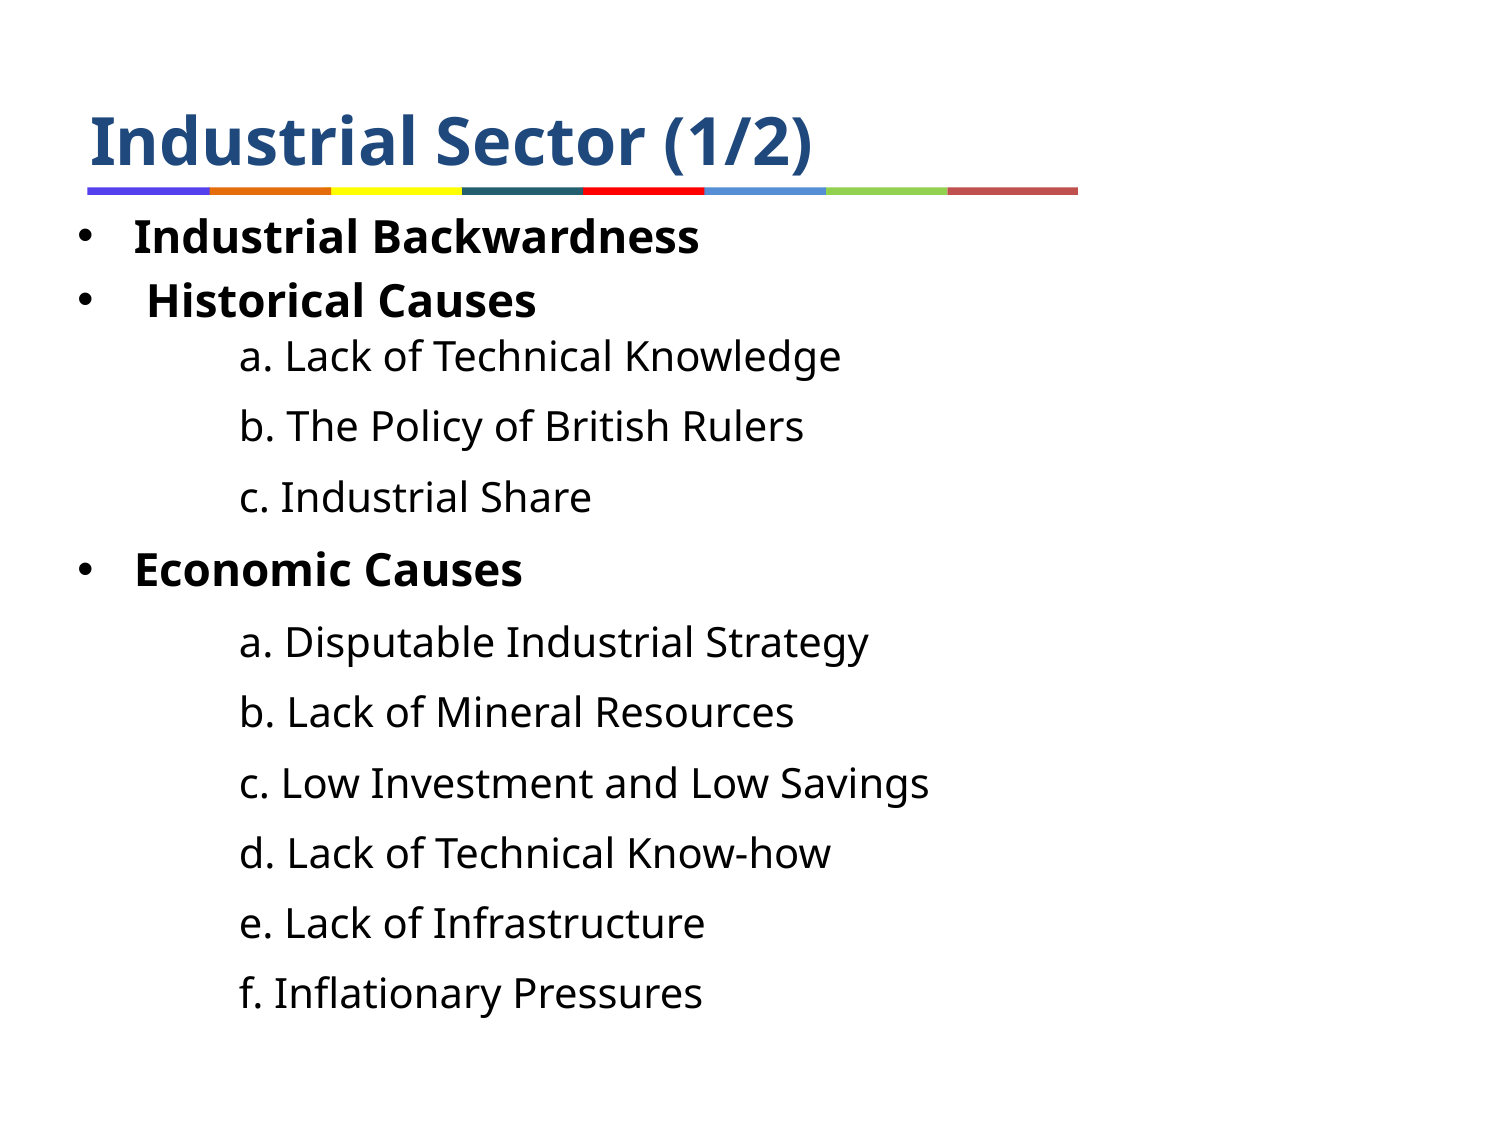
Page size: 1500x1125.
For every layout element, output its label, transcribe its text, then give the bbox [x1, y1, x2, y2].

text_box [87, 187, 1079, 196]
list Industrial Backwardness Historical Causes a. Lack of Technical Knowledge b. The Policy of British Rulers c. Industrial Share Economic Causes a. Disputable Industrial Strategy b. Lack of Mineral Resources c. Low Investment and Low Savings d. Lack of Technical Know-how e. Lack of Infrastructure f. Inflationary Pressures [62, 200, 1413, 1038]
title Industrial Sector (1/2) [75, 45, 1425, 233]
